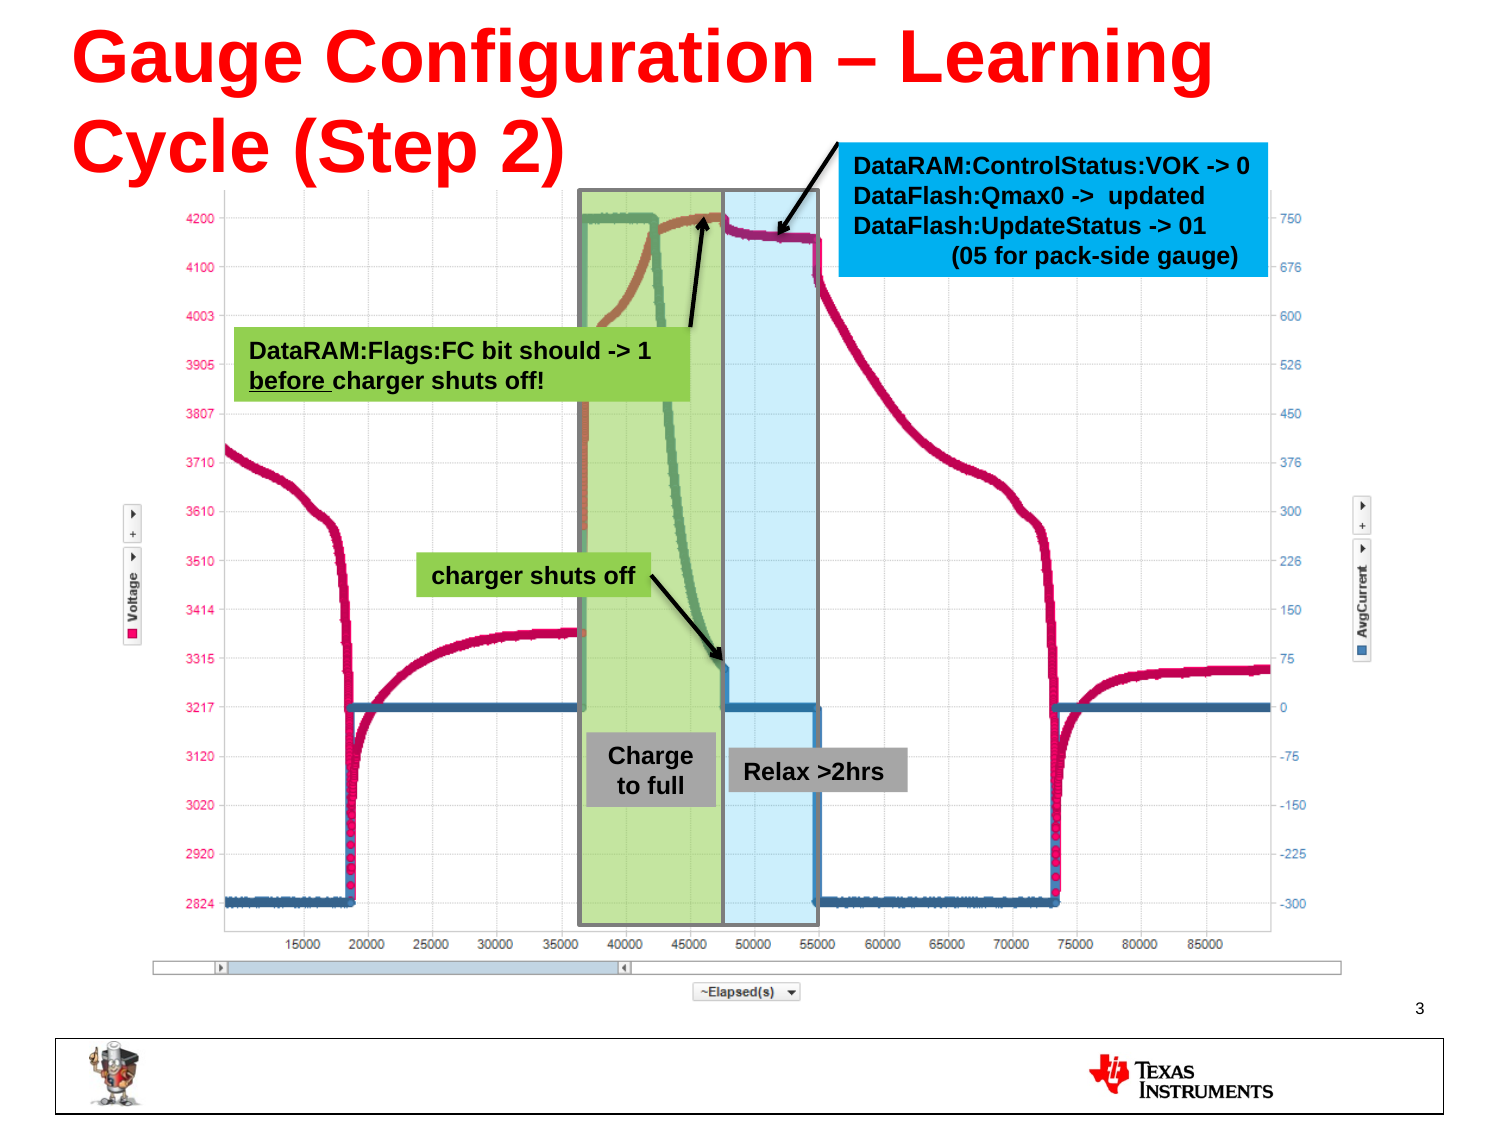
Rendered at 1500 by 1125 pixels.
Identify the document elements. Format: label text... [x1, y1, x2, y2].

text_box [777, 142, 839, 236]
text_box DataRAM:ControlStatus:VOK -> 0 DataFlash:Qmax0 -> updated DataFlash:UpdateStatus -> 01 (05 for pack-side gauge) [841, 142, 1269, 188]
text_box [690, 216, 705, 328]
picture [89, 1041, 146, 1107]
slide_number 3 [1089, 990, 1440, 1025]
title Gauge Configuration – Learning Cycle (Step 2) [56, 0, 1444, 196]
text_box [650, 574, 723, 661]
picture [1087, 1052, 1274, 1099]
picture [117, 190, 1381, 1006]
